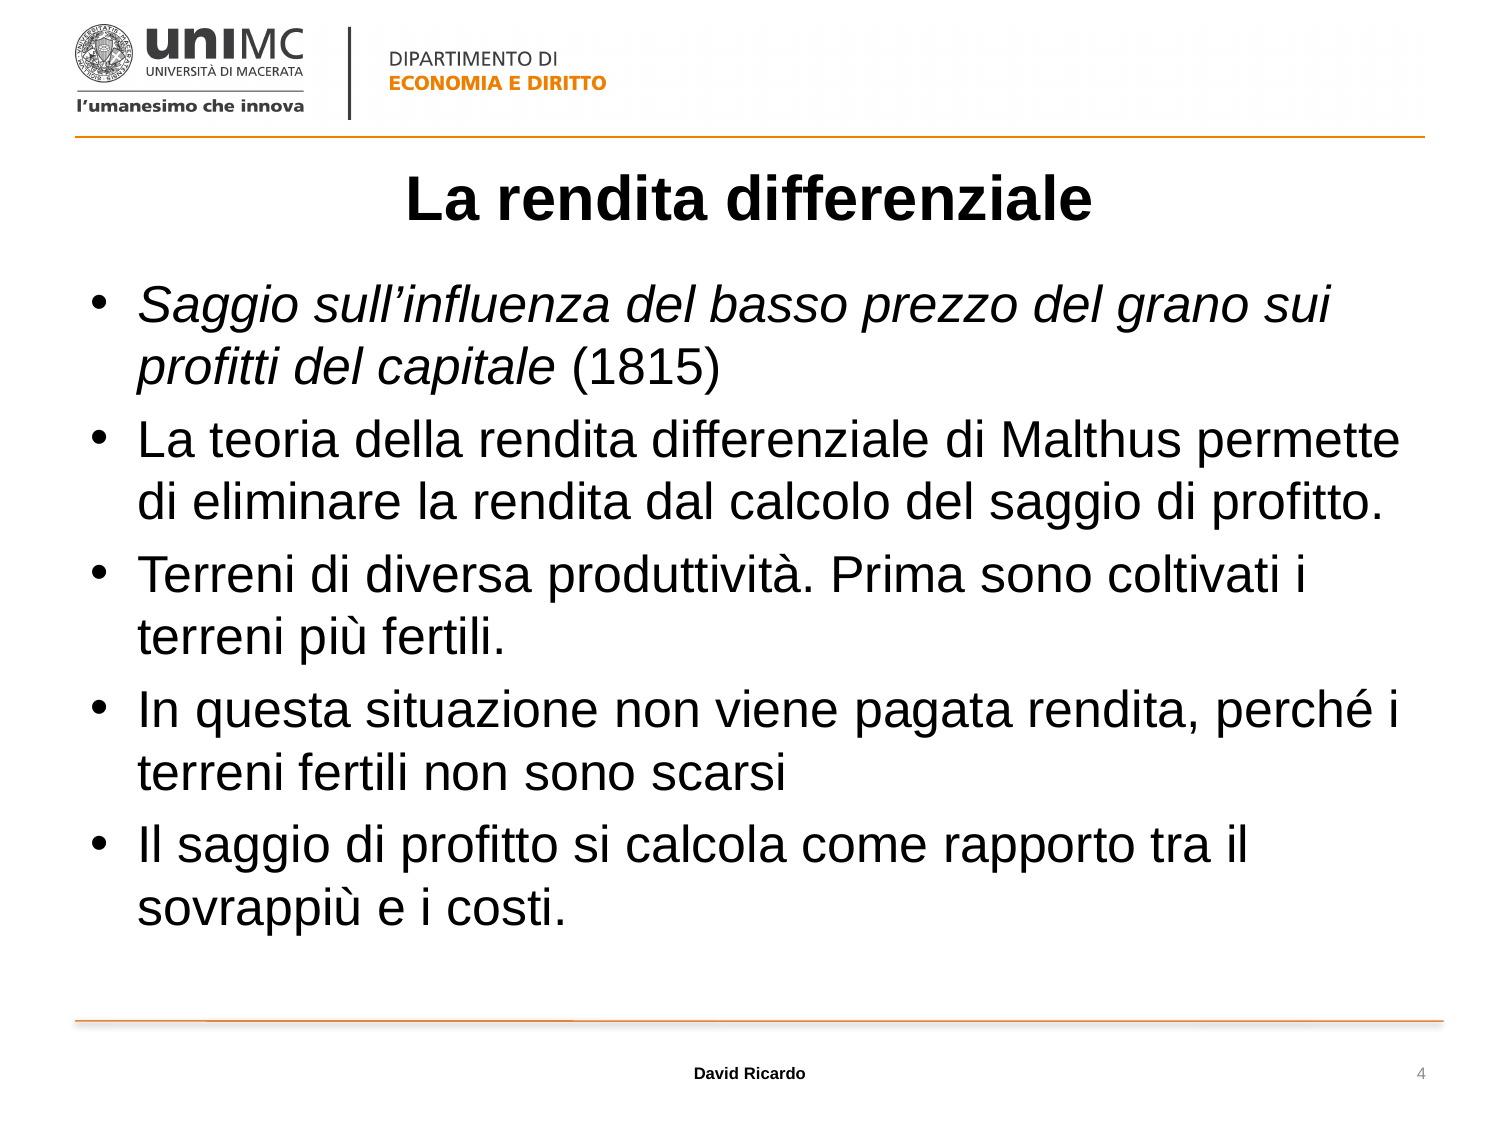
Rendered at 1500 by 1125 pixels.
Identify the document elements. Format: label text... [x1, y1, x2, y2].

footer David Ricardo [512, 1042, 988, 1103]
title La rendita differenziale [75, 149, 1425, 241]
slide_number 4 [1091, 1042, 1442, 1103]
picture [75, 24, 1425, 138]
list Saggio sull’influenza del basso prezzo del grano sui profitti del capitale (1815) La teoria della rendita differenziale di Malthus permette di eliminare la rendita dal calcolo del saggio di profitto. Terreni di diversa produttività. Prima sono coltivati i terreni più fertili. In questa situazione non viene pagata rendita, perché i terreni fertili non sono scarsi Il saggio di profitto si calcola come rapporto tra il sovrappiù e i costi. [75, 262, 1425, 1005]
